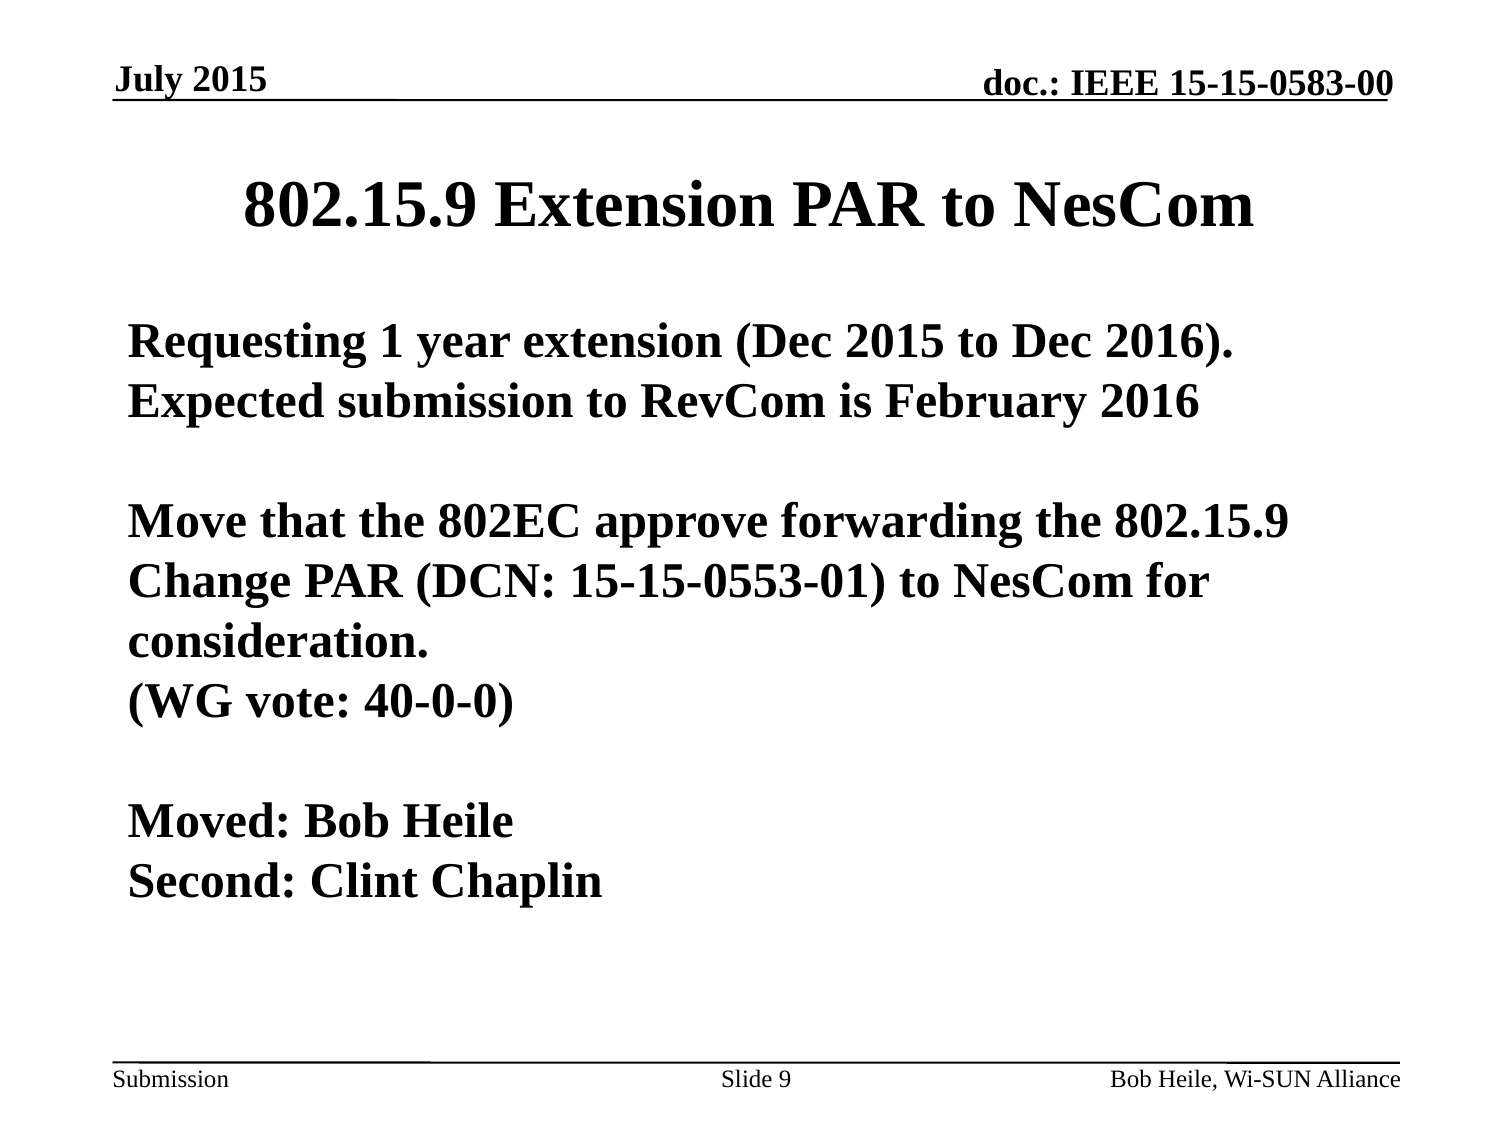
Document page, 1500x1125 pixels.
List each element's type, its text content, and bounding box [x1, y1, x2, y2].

list Requesting 1 year extension (Dec 2015 to Dec 2016). Expected submission to RevCom is February 2016 Move that the 802EC approve forwarding the 802.15.9 Change PAR (DCN: 15-15-0553-01) to NesCom for consideration. (WG vote: 40-0-0) Moved: Bob Heile Second: Clint Chaplin [112, 299, 1388, 975]
slide_number Slide 9 [712, 1061, 800, 1123]
footer Bob Heile, Wi-SUN Alliance [878, 1061, 1402, 1093]
title 802.15.9 Extension PAR to NesCom [112, 112, 1388, 288]
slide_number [114, 54, 423, 100]
